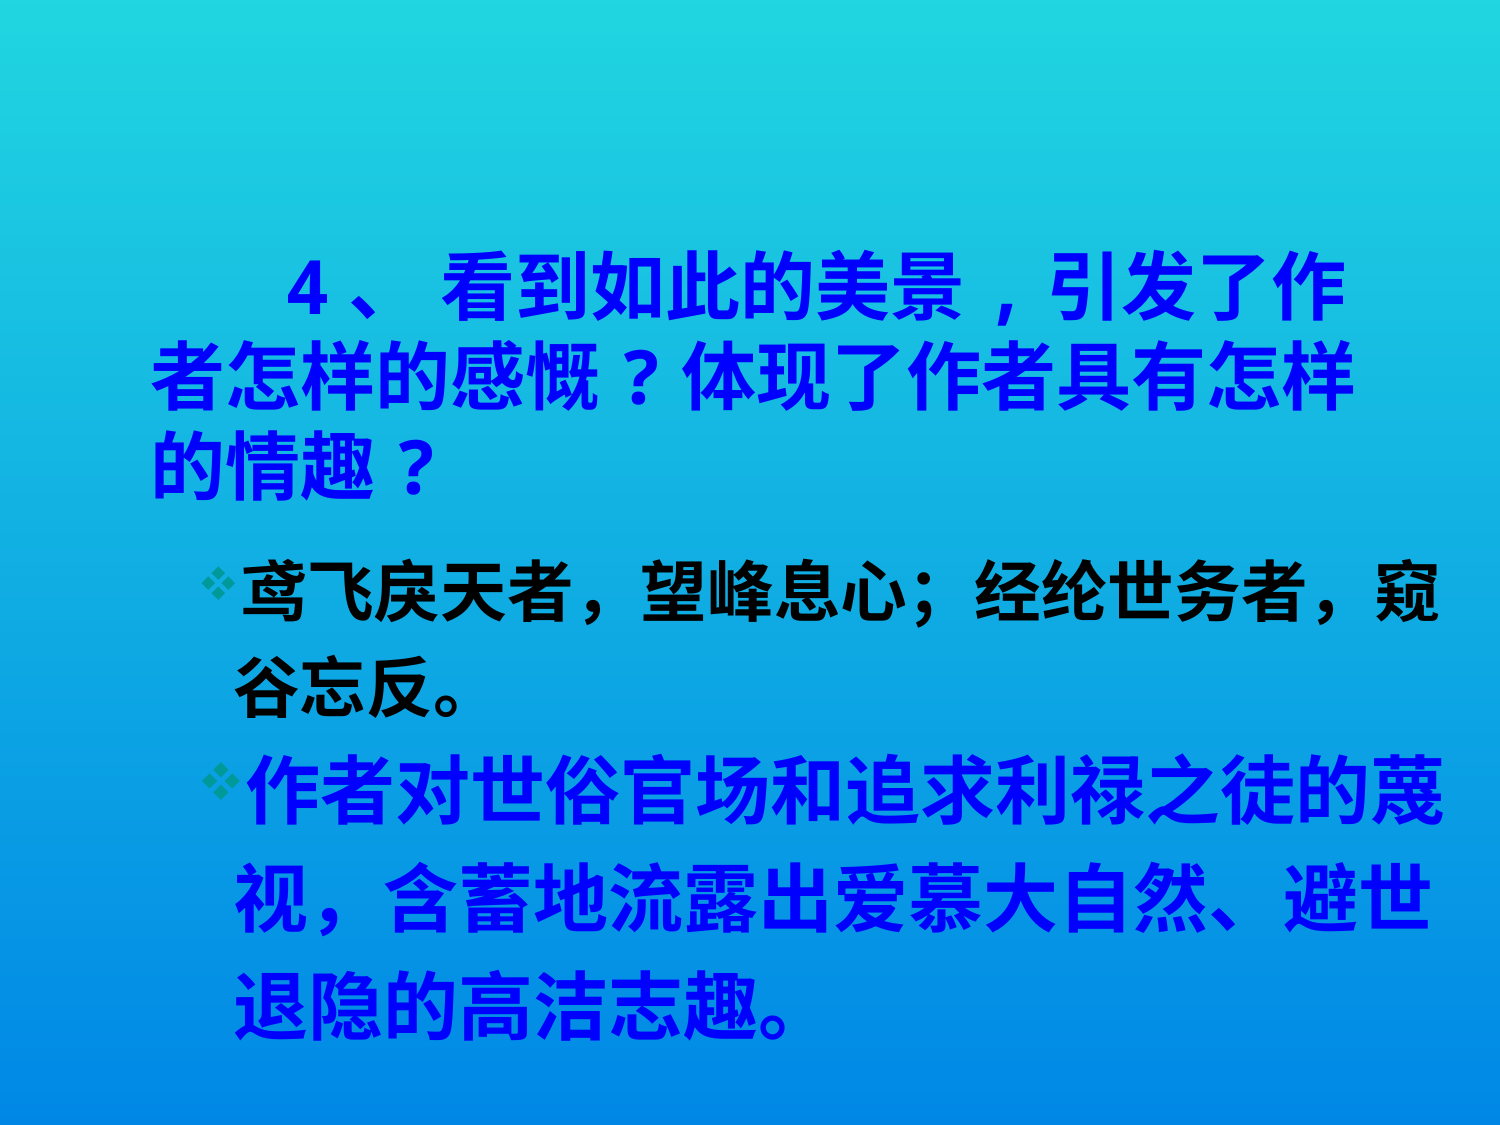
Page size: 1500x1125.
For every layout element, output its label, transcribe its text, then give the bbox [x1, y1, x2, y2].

text_box 鸢飞戾天者，望峰息心；经纶世务者，窥谷忘反。 作者对世俗官场和追求利禄之徒的蔑视，含蓄地流露出爱慕大自然、避世退隐的高洁志趣。 [183, 526, 1471, 1125]
text_box 4、 看到如此的美景,引发了作者怎样的感慨?体现了作者具有怎样的情趣? [135, 231, 1376, 517]
